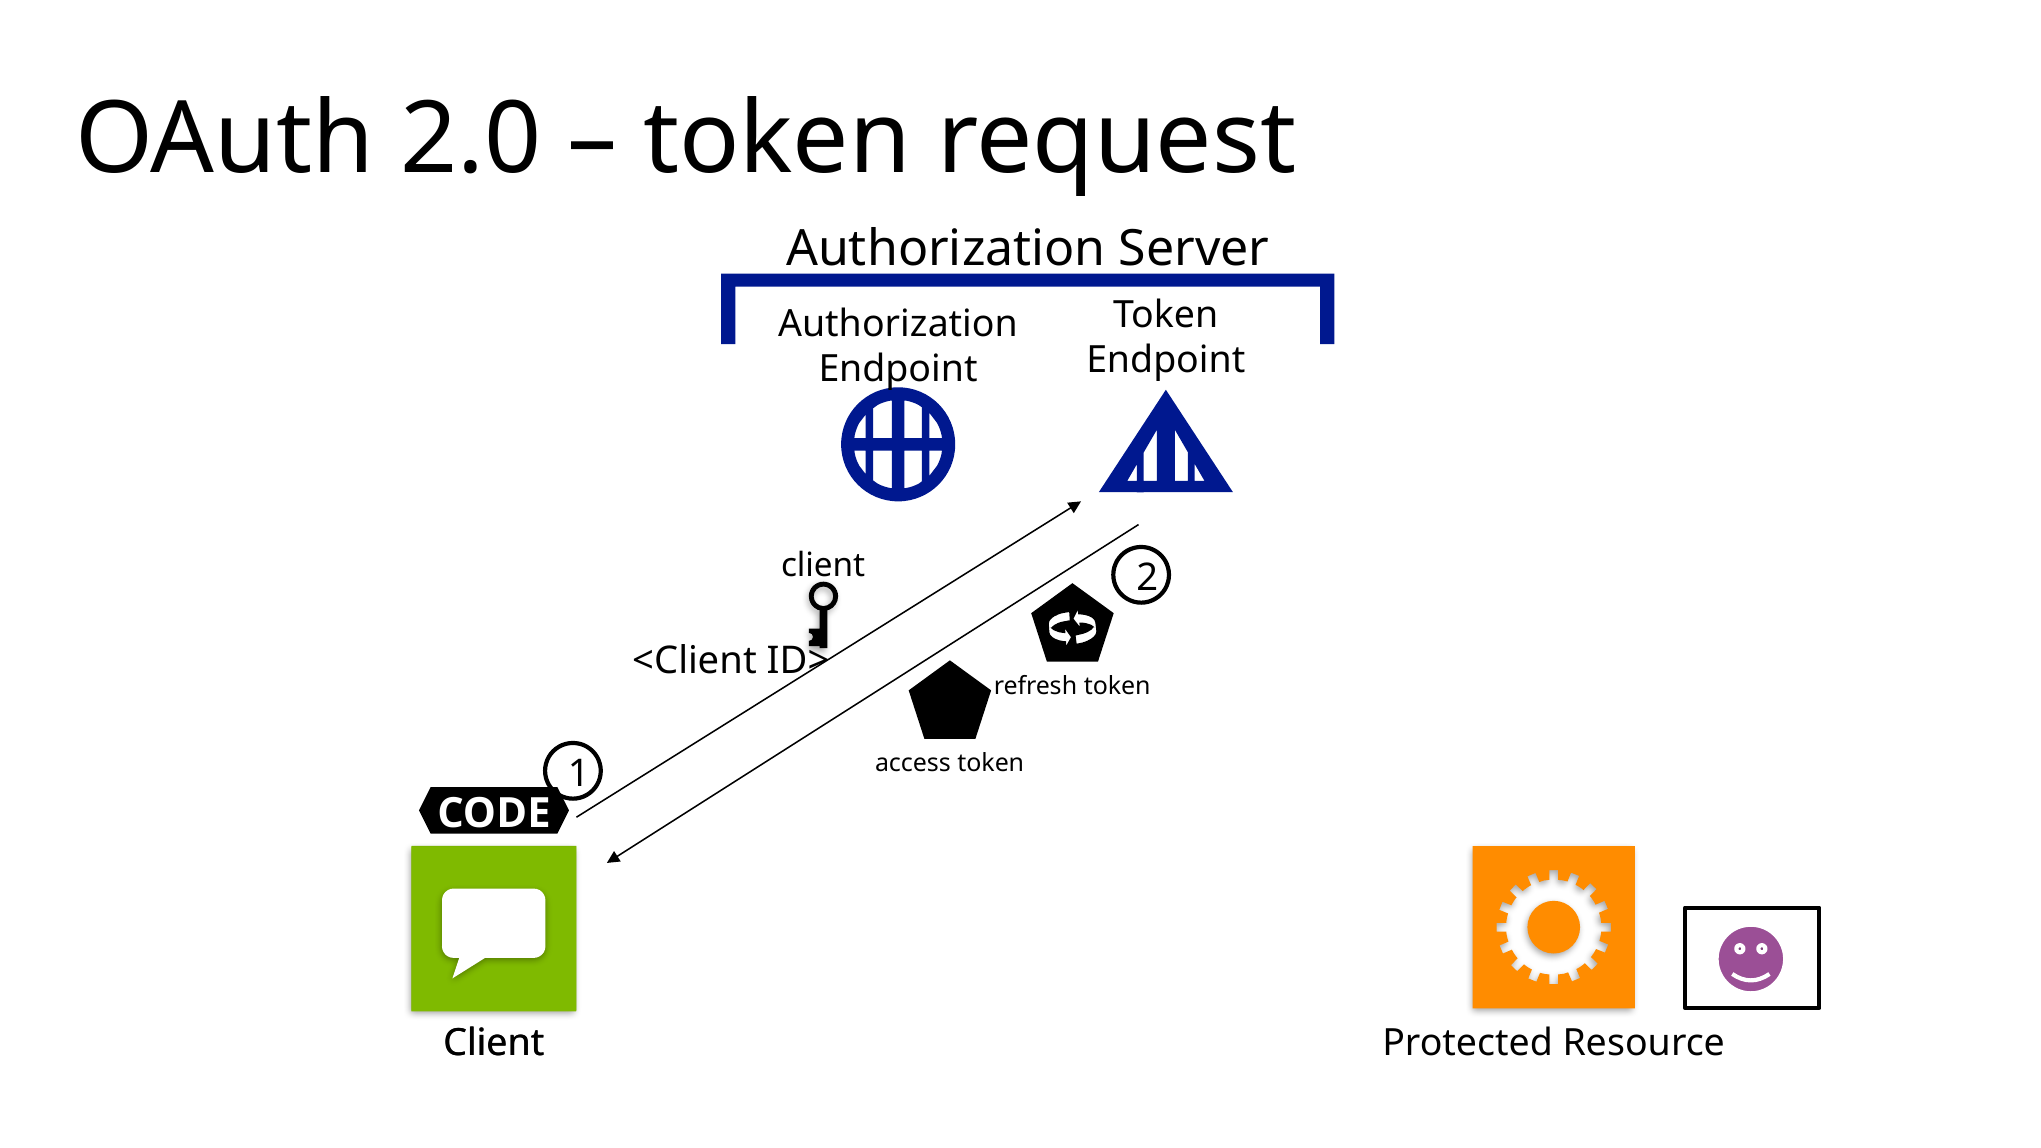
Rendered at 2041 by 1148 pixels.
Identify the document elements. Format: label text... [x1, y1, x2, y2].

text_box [606, 713, 1170, 864]
title OAuth 2.0 – token request [45, 48, 1996, 199]
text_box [410, 846, 577, 1073]
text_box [769, 290, 1027, 499]
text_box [1684, 907, 1820, 1009]
text_box CODE [417, 785, 564, 836]
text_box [1075, 281, 1257, 493]
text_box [544, 501, 1082, 818]
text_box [1087, 524, 1170, 586]
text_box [1087, 582, 1167, 709]
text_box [1377, 845, 1730, 1072]
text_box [720, 207, 1335, 345]
